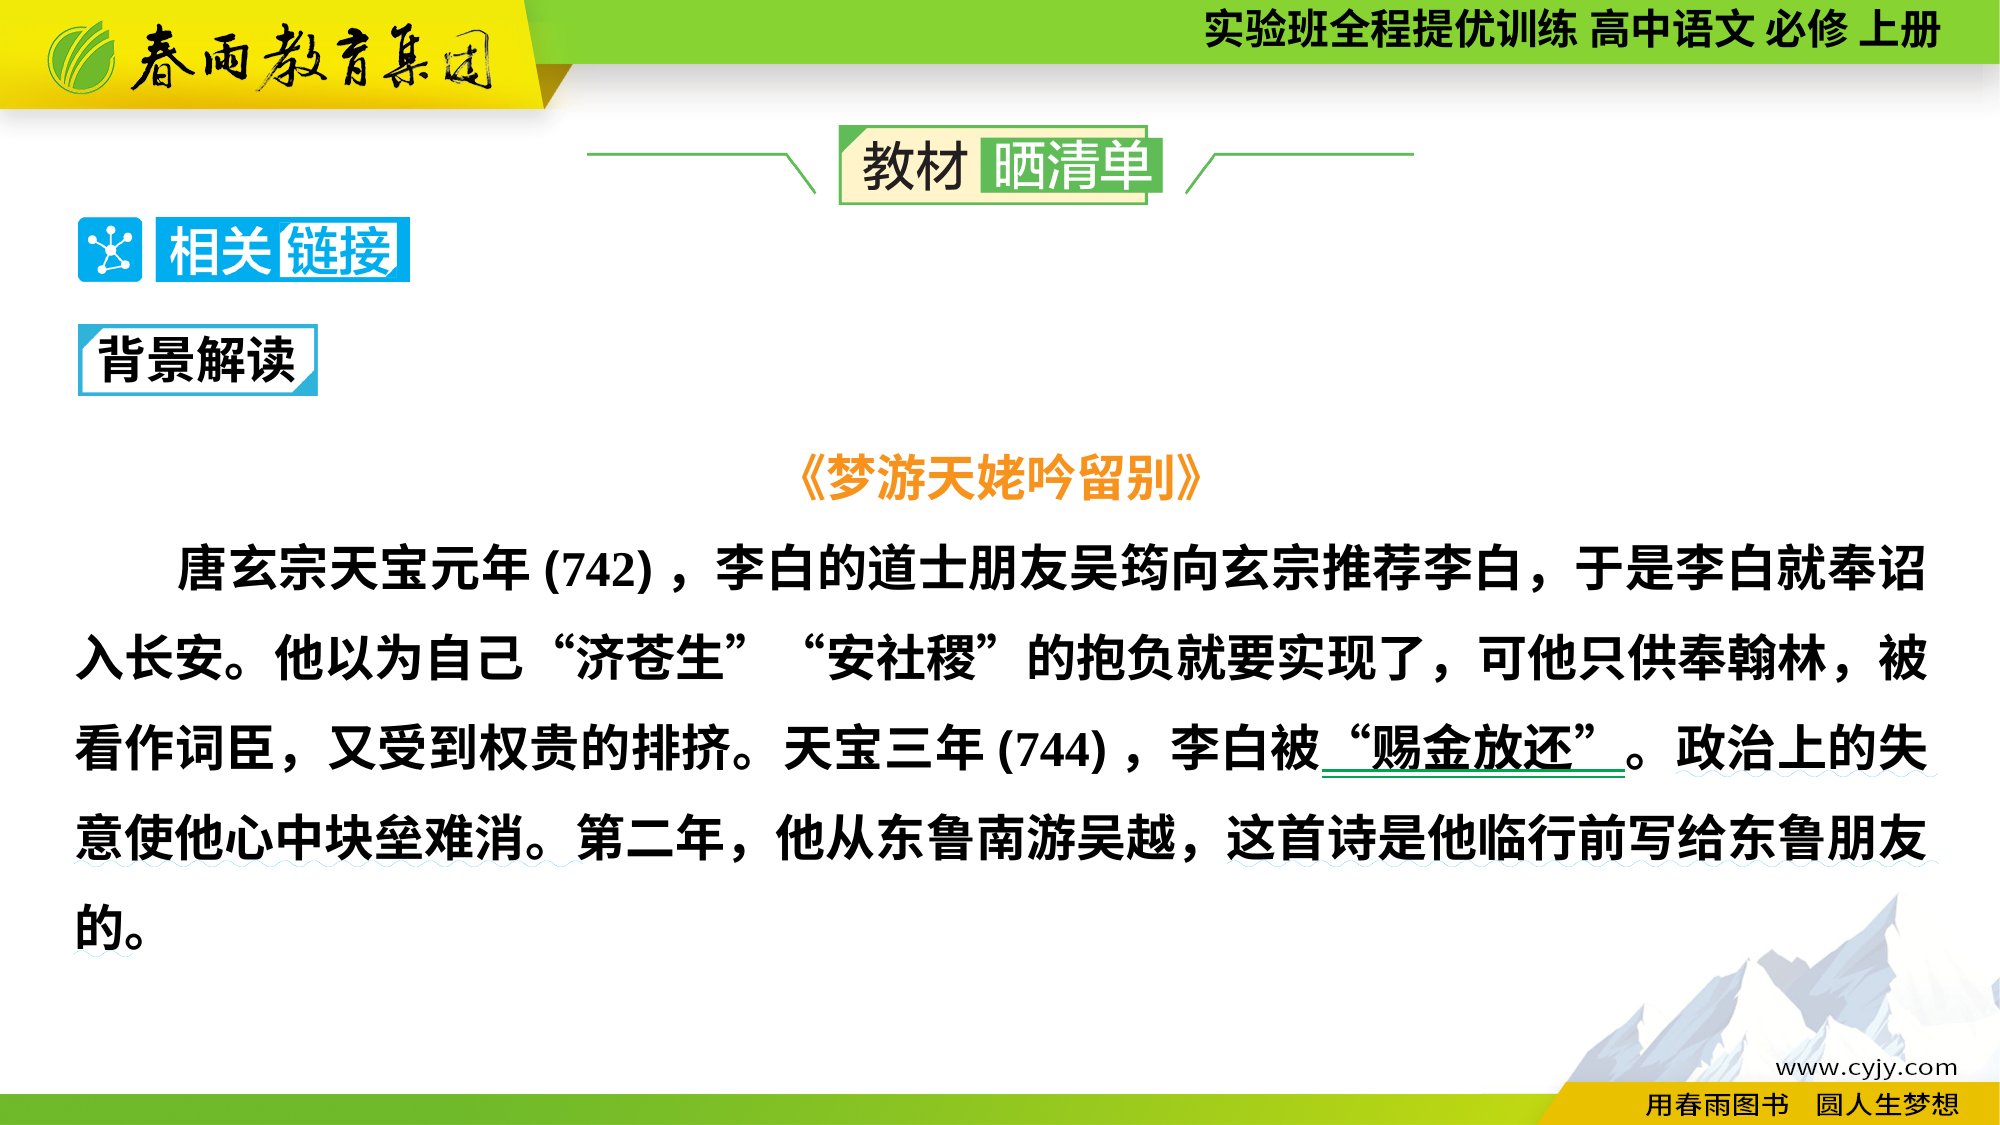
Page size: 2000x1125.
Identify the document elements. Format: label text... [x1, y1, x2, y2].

list 《梦游天姥吟留别》 唐玄宗天宝元年(742)，李白的道士朋友吴筠向玄宗推荐李白，于是李白就奉诏入长安。他以为自己“济苍生”“安社稷”的抱负就要实现了，可他只供奉翰林，被看作词臣，又受到权贵的排挤。天宝三年(744)，李白被“赐金放还”。政治上的失意使他心中块垒难消。第二年，他从东鲁南游吴越，这首诗是他临行前写给东鲁朋友的。 [59, 408, 1944, 958]
picture [0, 0, 2000, 1125]
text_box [78, 321, 319, 398]
